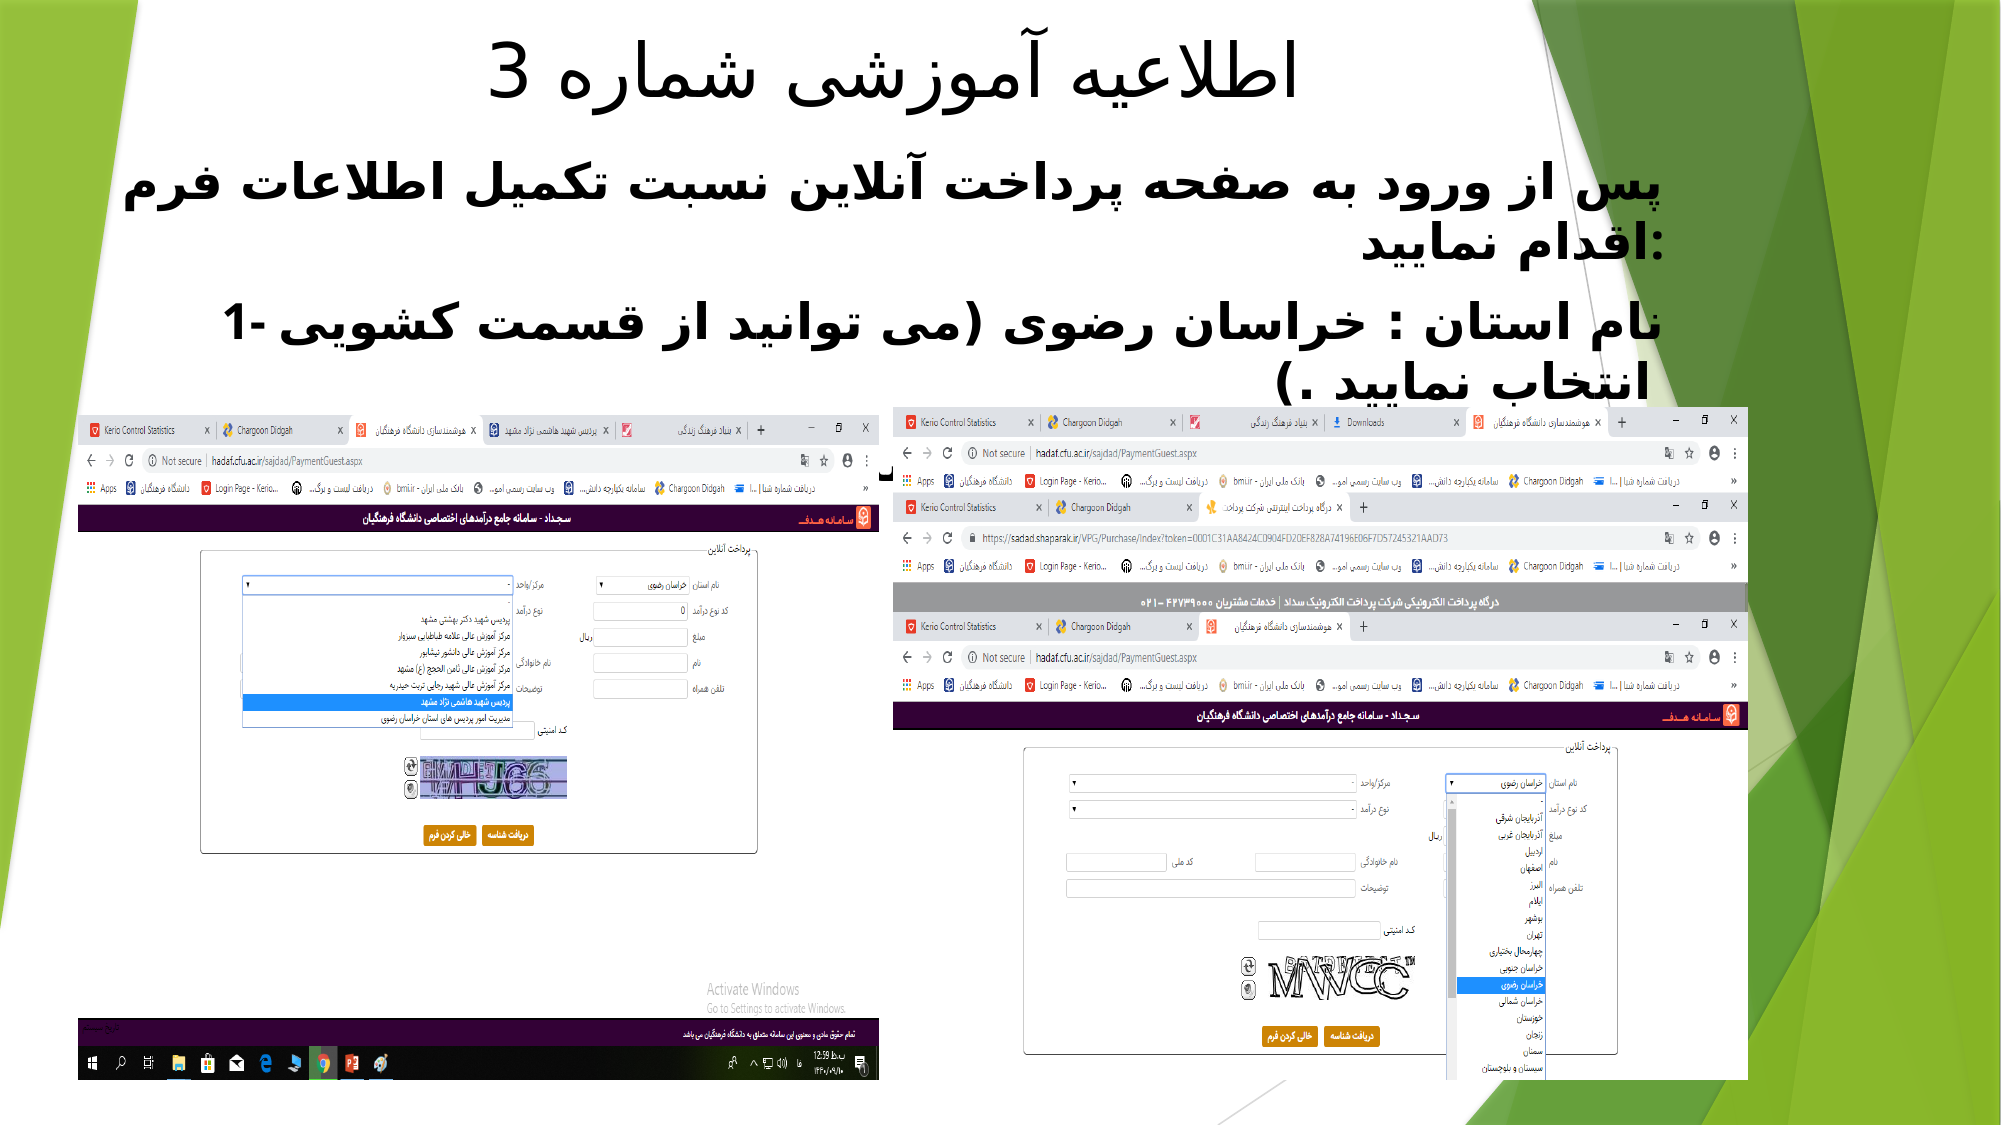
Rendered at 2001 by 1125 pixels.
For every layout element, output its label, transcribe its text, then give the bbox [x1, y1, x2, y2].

subtitle پس از ورود به صفحه پرداخت آنلاین نسبت تکمیل اطلاعات فرم اقدام نمایید: 1- نام استان : خراسان رضوی (می توانید از قسمت کشویی انتخاب نمایید .) 2- مرکز / واحد : پردیس شهید هاشمی نژاد (می توانید از قسمت کشویی انتخاب نمایید .) [78, 141, 1680, 983]
title اطلاعیه آموزشی شماره 3 [370, 0, 1418, 121]
picture [893, 407, 1748, 1081]
picture [77, 414, 880, 1081]
